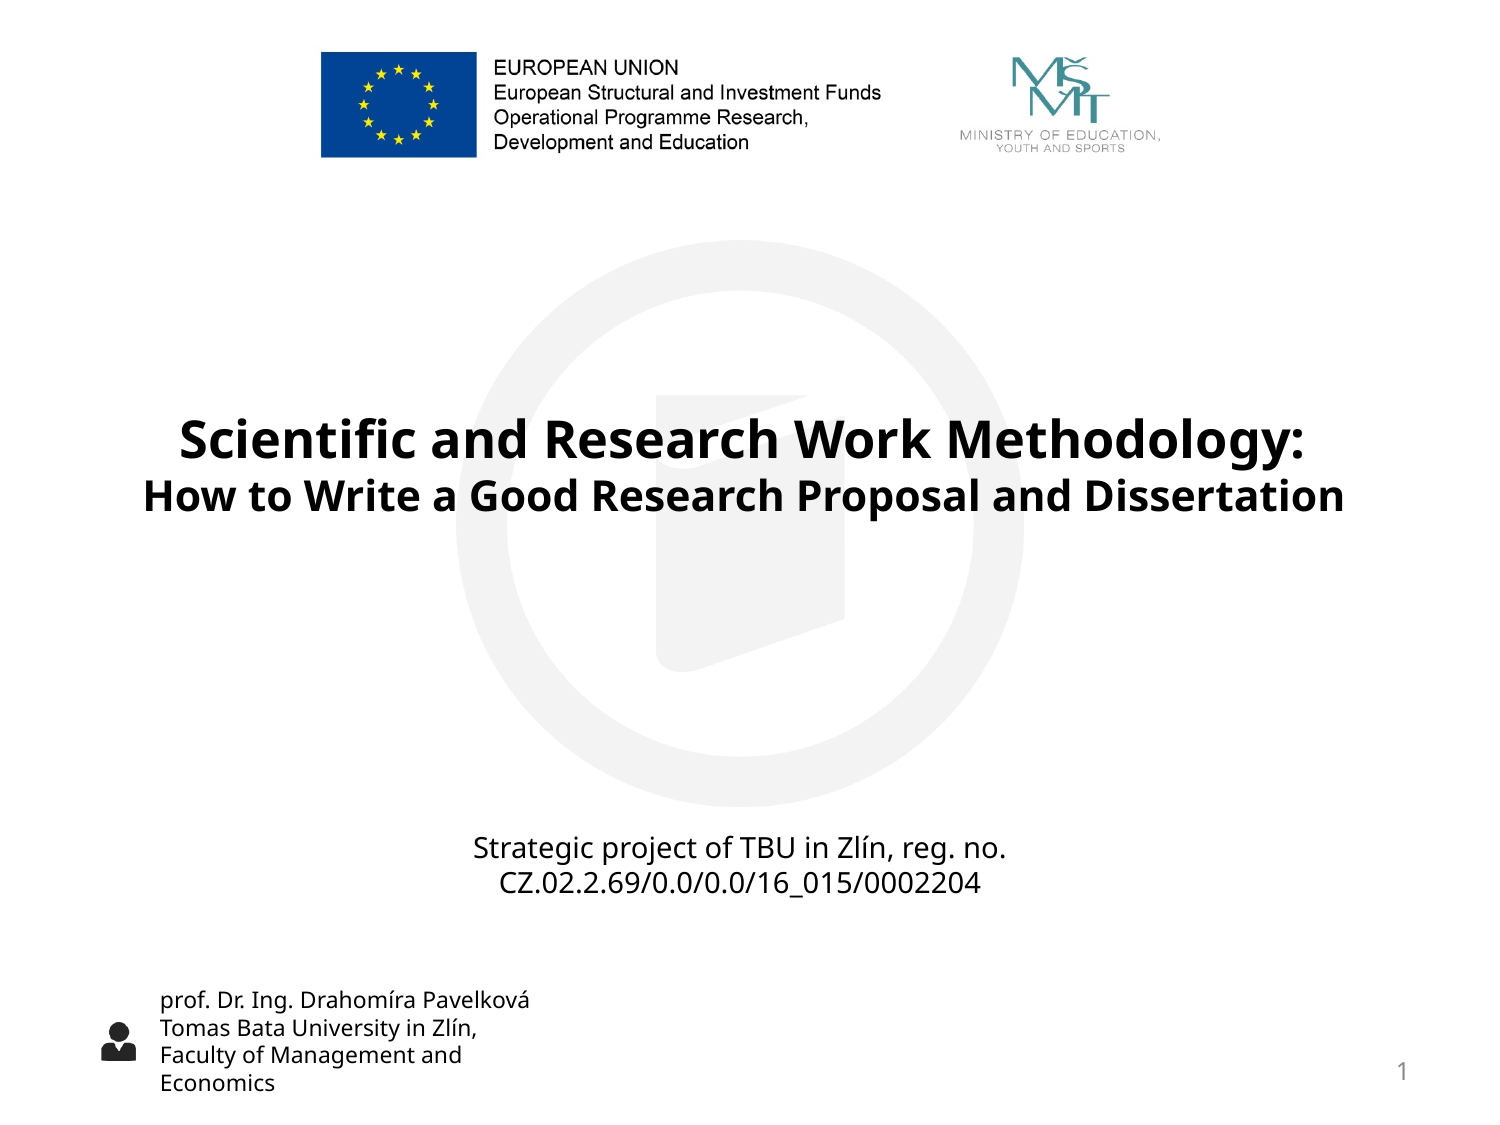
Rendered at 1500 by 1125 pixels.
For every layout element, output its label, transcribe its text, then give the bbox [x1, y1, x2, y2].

picture [101, 1021, 136, 1062]
title Scientific and Research Work Methodology: How to Write a Good Research Proposal and Dissertation [112, 373, 451, 615]
slide_number 1 [1074, 1042, 1425, 1103]
picture [456, 239, 1024, 808]
text_box Strategic project of TBU in Zlín, reg. no. CZ.02.2.69/0.0/0.0/16_015/0002204 [267, 822, 1213, 907]
footer prof. Dr. Ing. Drahomíra Pavelková Tomas Bata University in Zlín, Faculty of Management and Economics [145, 999, 550, 1083]
title Scientific and Research Work Methodology: How to Write a Good Research Proposal and Dissertation [1028, 373, 1388, 615]
picture [268, 0, 1212, 210]
